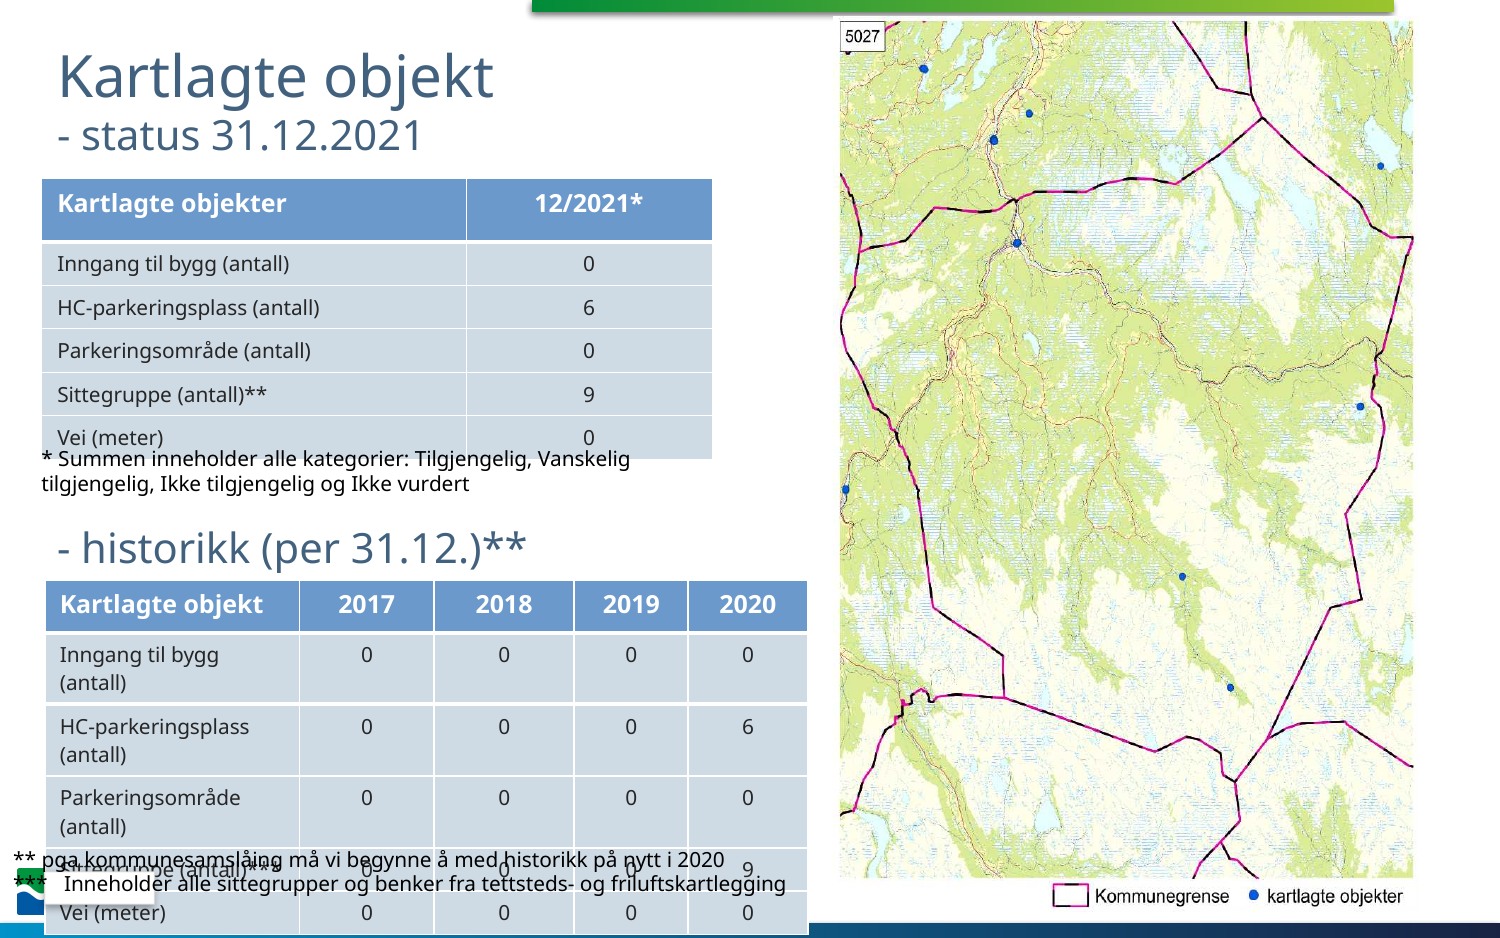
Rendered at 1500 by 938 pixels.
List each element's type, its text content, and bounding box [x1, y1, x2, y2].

table_cell 9 [802, 849, 807, 890]
table_header Kartlagte objekt [46, 581, 299, 631]
table_cell 0 [467, 416, 712, 459]
table_cell Parkeringsområde (antall) [46, 777, 299, 838]
table_cell 6 [689, 706, 807, 775]
text_box Kartlagte objekt - status 31.12.2021 [42, 24, 828, 167]
table_cell 0 [575, 706, 687, 775]
table_cell 0 [689, 777, 807, 847]
table_cell 0 [300, 635, 433, 702]
table_header 2019 [575, 581, 687, 631]
table_cell 0 [467, 244, 712, 285]
table_cell 0 [435, 706, 573, 775]
text_box - historikk (per 31.12.)** [42, 496, 828, 580]
table_cell 0 [575, 904, 687, 934]
table_cell 9 [467, 373, 712, 415]
table_cell 0 [300, 777, 433, 838]
picture [833, 16, 1419, 913]
table_cell 0 [300, 706, 433, 775]
table_cell HC-parkeringsplass (antall) [46, 706, 299, 775]
table_cell 0 [300, 904, 433, 934]
table_cell Vei (meter) [46, 904, 299, 934]
table_cell HC-parkeringsplass (antall) [42, 286, 466, 328]
table_cell 0 [435, 777, 573, 838]
table_cell Vei (meter) [42, 416, 466, 438]
table_cell Parkeringsområde (antall) [42, 329, 466, 372]
table_header 2018 [435, 581, 573, 631]
table_cell Inngang til bygg (antall) [46, 635, 299, 702]
table_header 2020 [689, 581, 807, 631]
table_cell 0 [689, 892, 807, 934]
table_cell 0 [575, 635, 687, 702]
text_box ** pga kommunesamslåing må vi begynne å med historikk på nytt i 2020 *** Inneholder alle sittegrupper og benker fra tettsteds- og friluftskartlegging [0, 838, 802, 904]
table_cell Sittegruppe (antall)** [42, 373, 466, 415]
table_cell 0 [575, 777, 687, 838]
table_cell 6 [467, 286, 712, 328]
table_header Kartlagte objekter [42, 179, 466, 240]
table_cell 0 [435, 635, 573, 702]
table_cell 0 [435, 904, 573, 934]
table_cell 0 [689, 635, 807, 702]
text_box * Summen inneholder alle kategorier: Tilgjengelig, Vanskelig tilgjengelig, Ikke tilgjengelig og Ikke vurdert [26, 438, 711, 504]
table_header 12/2021* [467, 179, 712, 240]
table_header 2017 [300, 581, 433, 631]
table_cell Inngang til bygg (antall) [42, 244, 466, 285]
table_cell 0 [467, 329, 712, 372]
